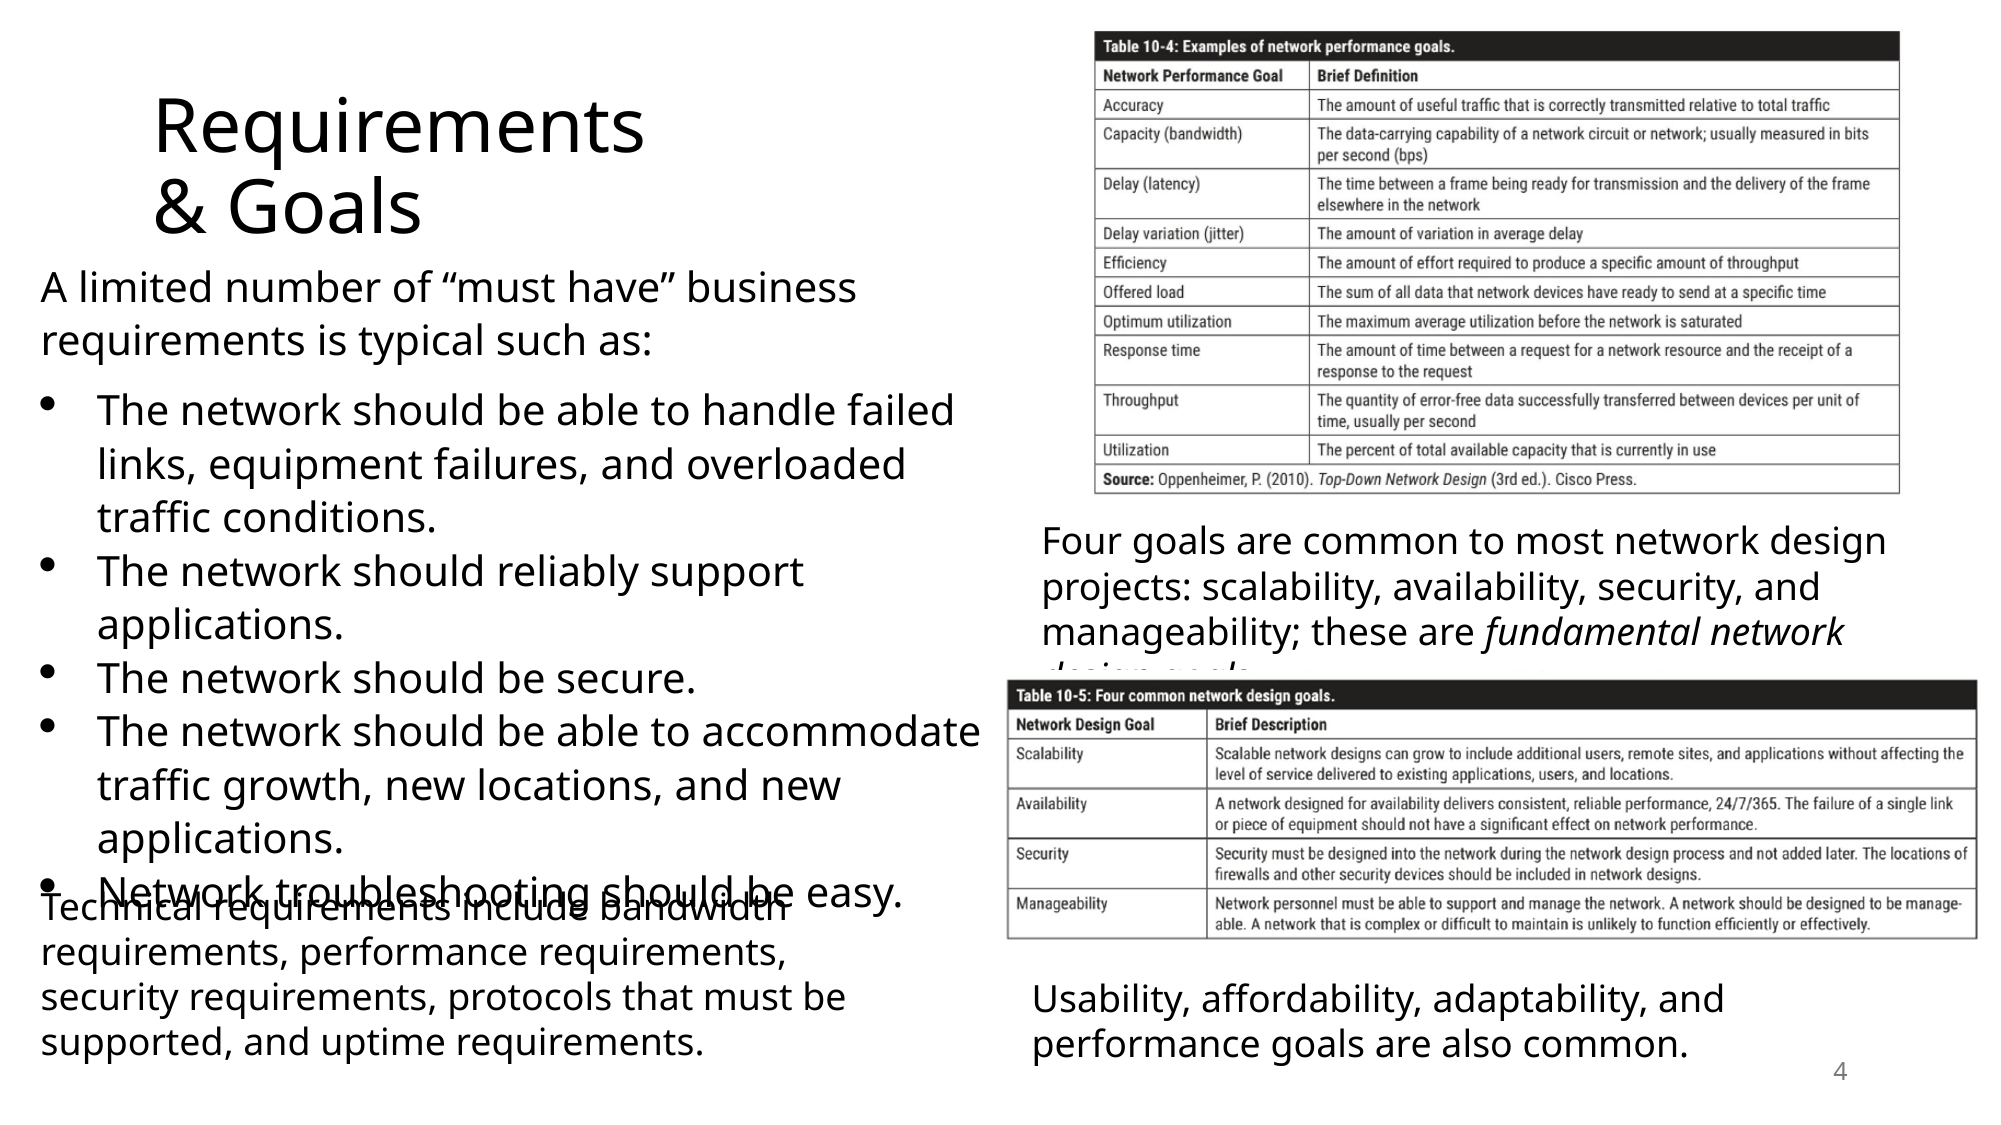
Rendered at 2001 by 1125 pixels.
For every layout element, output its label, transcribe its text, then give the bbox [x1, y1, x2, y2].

text_box A limited number of “must have” business requirements is typical such as: The network should be able to handle failed links, equipment failures, and overloaded traffic conditions. The network should reliably support applications. The network should be secure. The network should be able to accommodate traffic growth, new locations, and new applications. Network troubleshooting should be easy. [25, 249, 1017, 923]
text_box Usability, affordability, adaptability, and performance goals are also common. [1016, 967, 1794, 1072]
title Requirements & Goals [137, 59, 1077, 278]
picture [999, 670, 1993, 950]
text_box Technical requirements include bandwidth requirements, performance requirements, security requirements, protocols that must be supported, and uptime requirements. [25, 875, 918, 1071]
text_box Four goals are common to most network design projects: scalability, availability, security, and manageability; these are fundamental network design goals [1026, 510, 1973, 670]
slide_number 4 [1412, 1042, 1863, 1103]
picture [1077, 16, 1922, 498]
